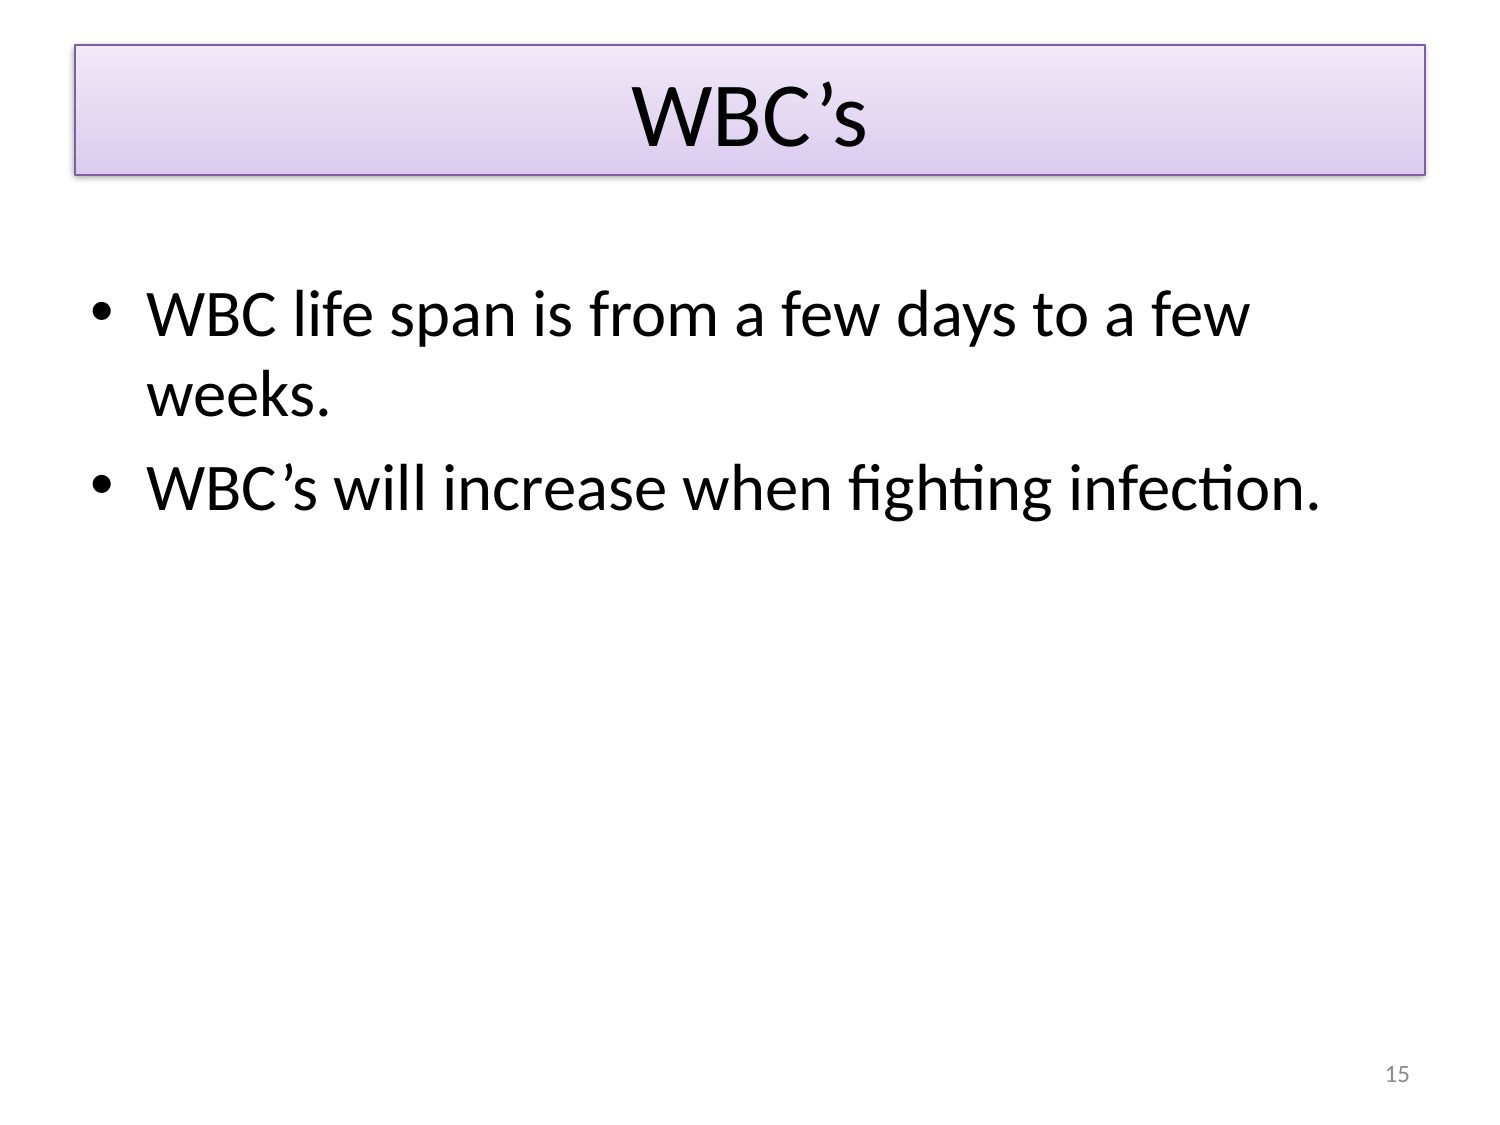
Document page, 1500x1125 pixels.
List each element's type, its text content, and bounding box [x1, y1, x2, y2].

list WBC life span is from a few days to a few weeks. WBC’s will increase when fighting infection. [75, 262, 1425, 1005]
title WBC’s [74, 44, 1426, 176]
slide_number 15 [1074, 1042, 1425, 1103]
